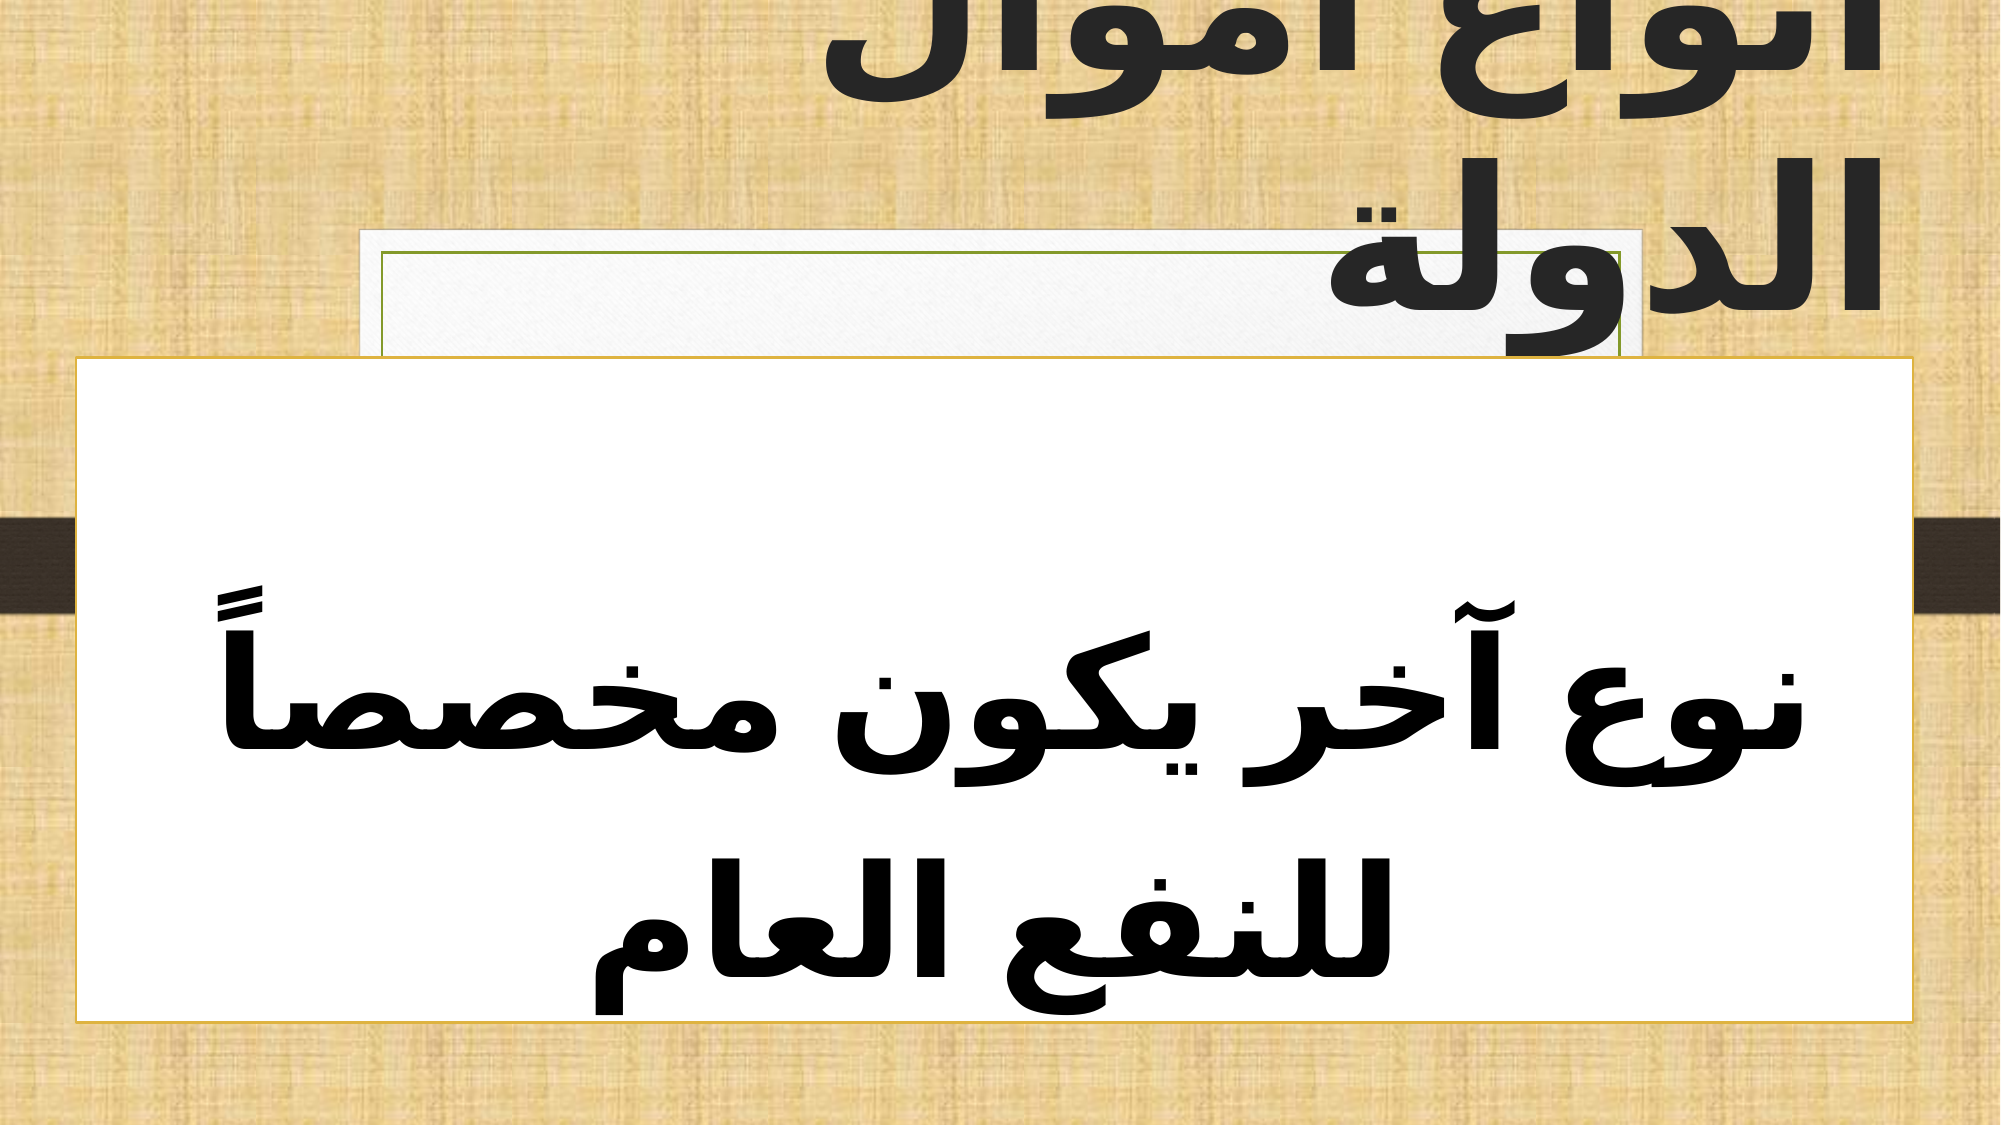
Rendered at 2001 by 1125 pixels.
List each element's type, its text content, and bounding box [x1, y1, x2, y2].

title أنواع أموال الدولة [221, 80, 1913, 356]
subtitle نوع آخر يكون مخصصاً للنفع العام [75, 356, 1914, 1024]
picture [0, 0, 2001, 1125]
